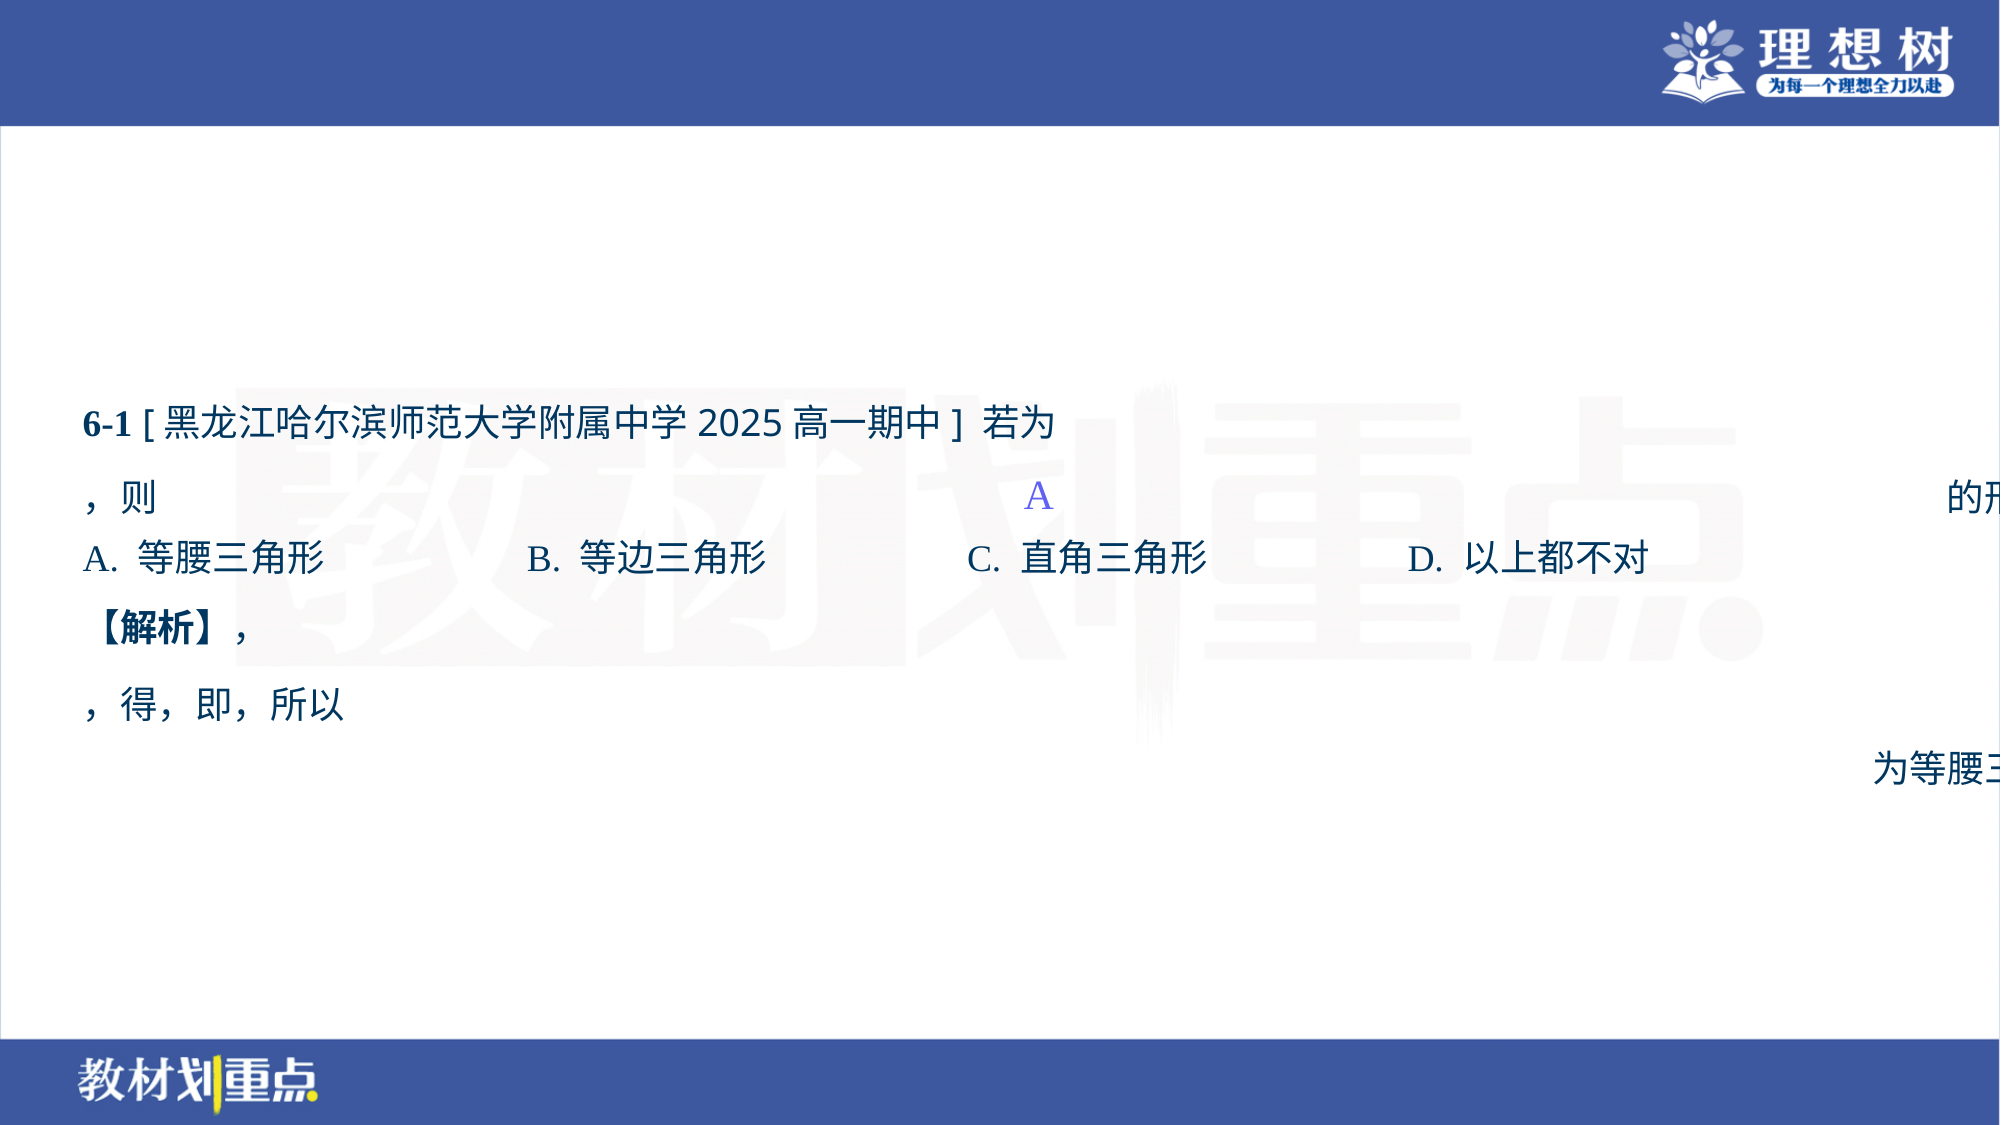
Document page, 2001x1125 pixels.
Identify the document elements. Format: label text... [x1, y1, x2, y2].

text_box A [1008, 465, 1070, 511]
text_box A. 等腰三角形 B. 等边三角形 C. 直角三角形 D. 以上都不对 [82, 511, 1817, 571]
picture [1993, 484, 1999, 494]
picture [0, 0, 2000, 1125]
